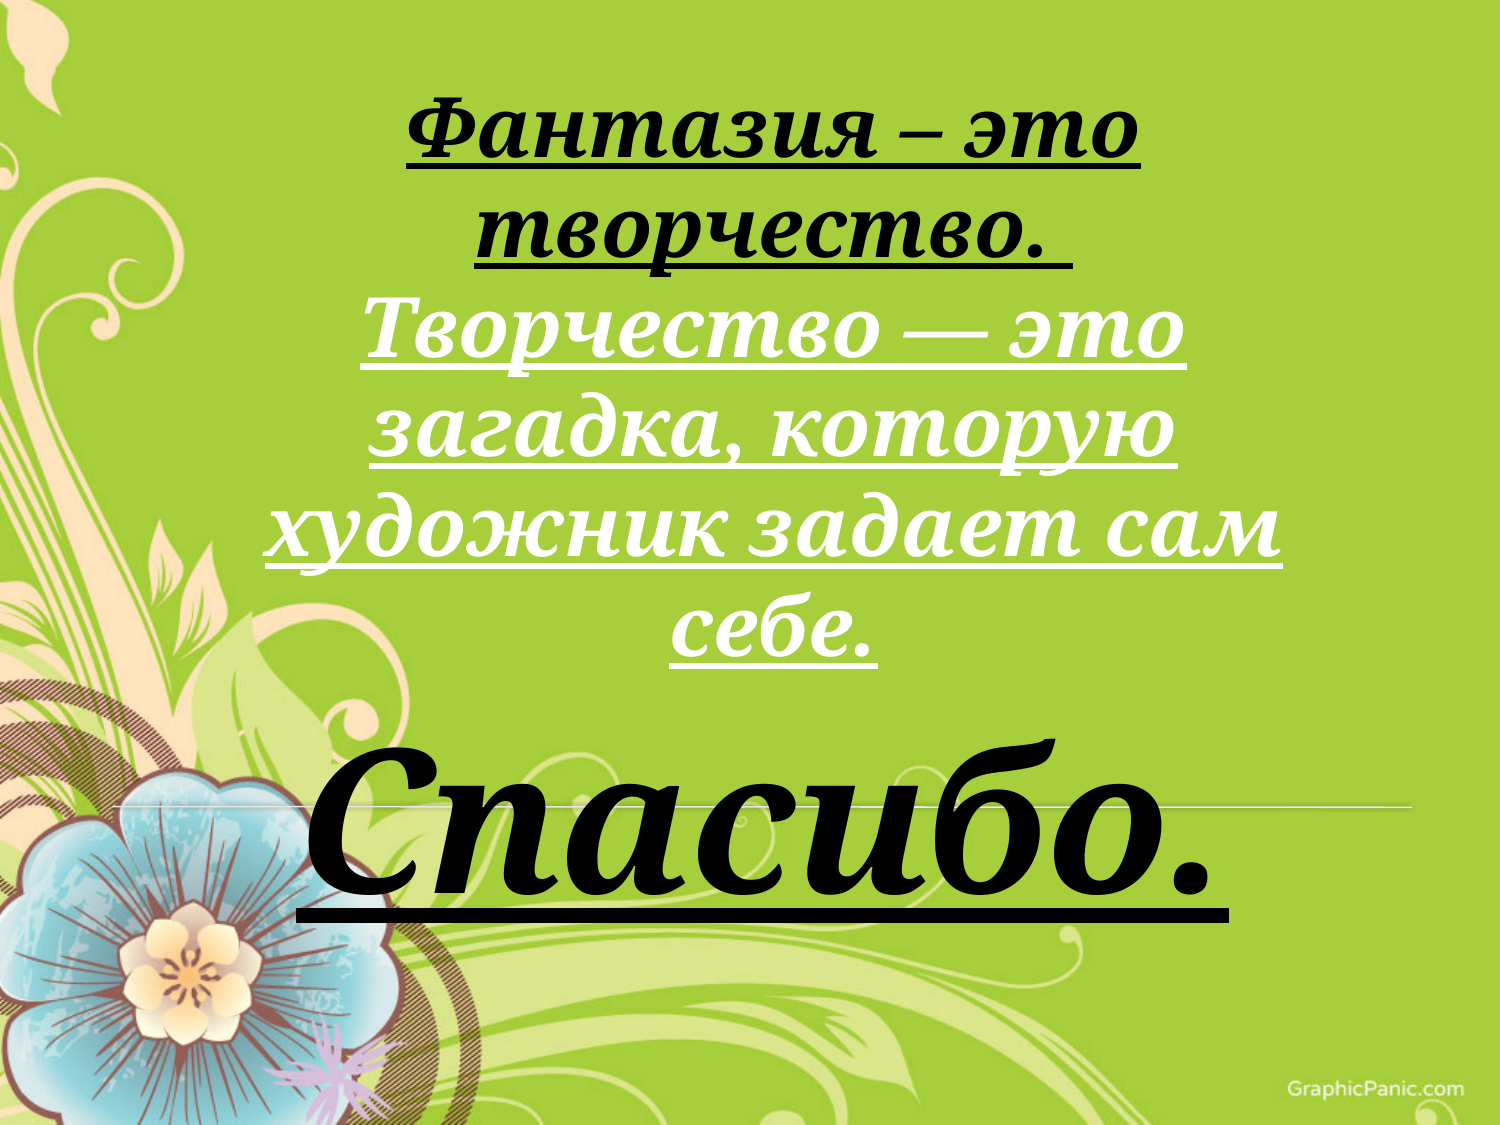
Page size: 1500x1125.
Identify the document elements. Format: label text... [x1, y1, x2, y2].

picture [0, 0, 1500, 1125]
text_box Фантазия – это творчество. Творчество — это загадка, которую художник задает сам себе. [159, 66, 1388, 574]
title Спасибо. [112, 574, 1413, 941]
